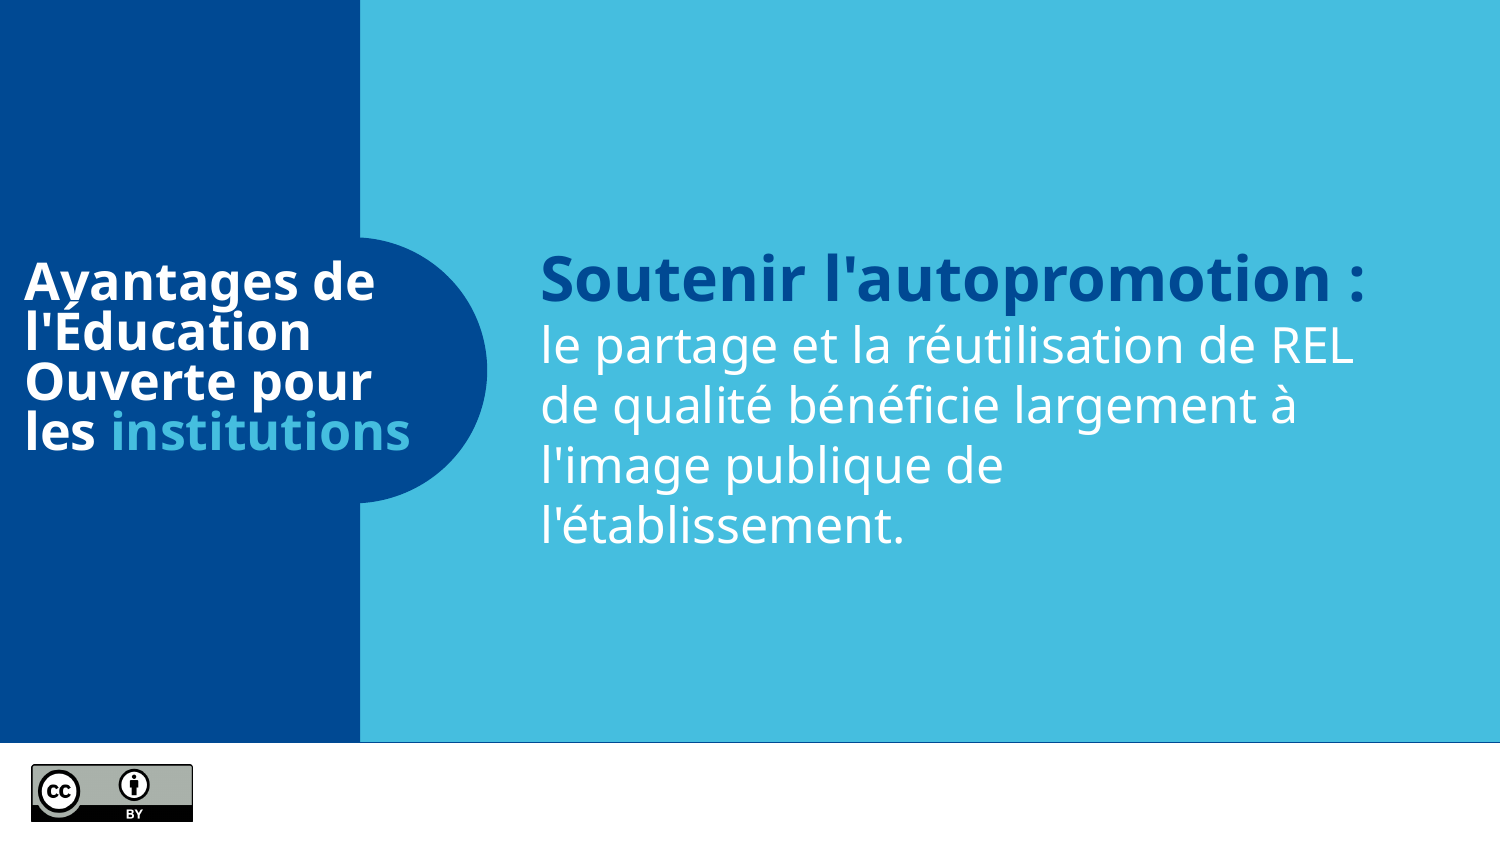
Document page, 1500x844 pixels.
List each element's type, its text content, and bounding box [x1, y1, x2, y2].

text_box [307, 237, 398, 245]
picture [31, 764, 193, 822]
text_box [0, 750, 1500, 844]
text_box [270, 476, 435, 504]
text_box [0, 0, 361, 742]
text_box [452, 280, 488, 461]
text_box Avantages de l'Éducation Ouverte pour les institutions [9, 245, 452, 476]
text_box Soutenir l'autopromotion : le partage et la réutilisation de REL de qualité bénéficie largement à l'image publique de l'établissement. [525, 223, 1394, 569]
